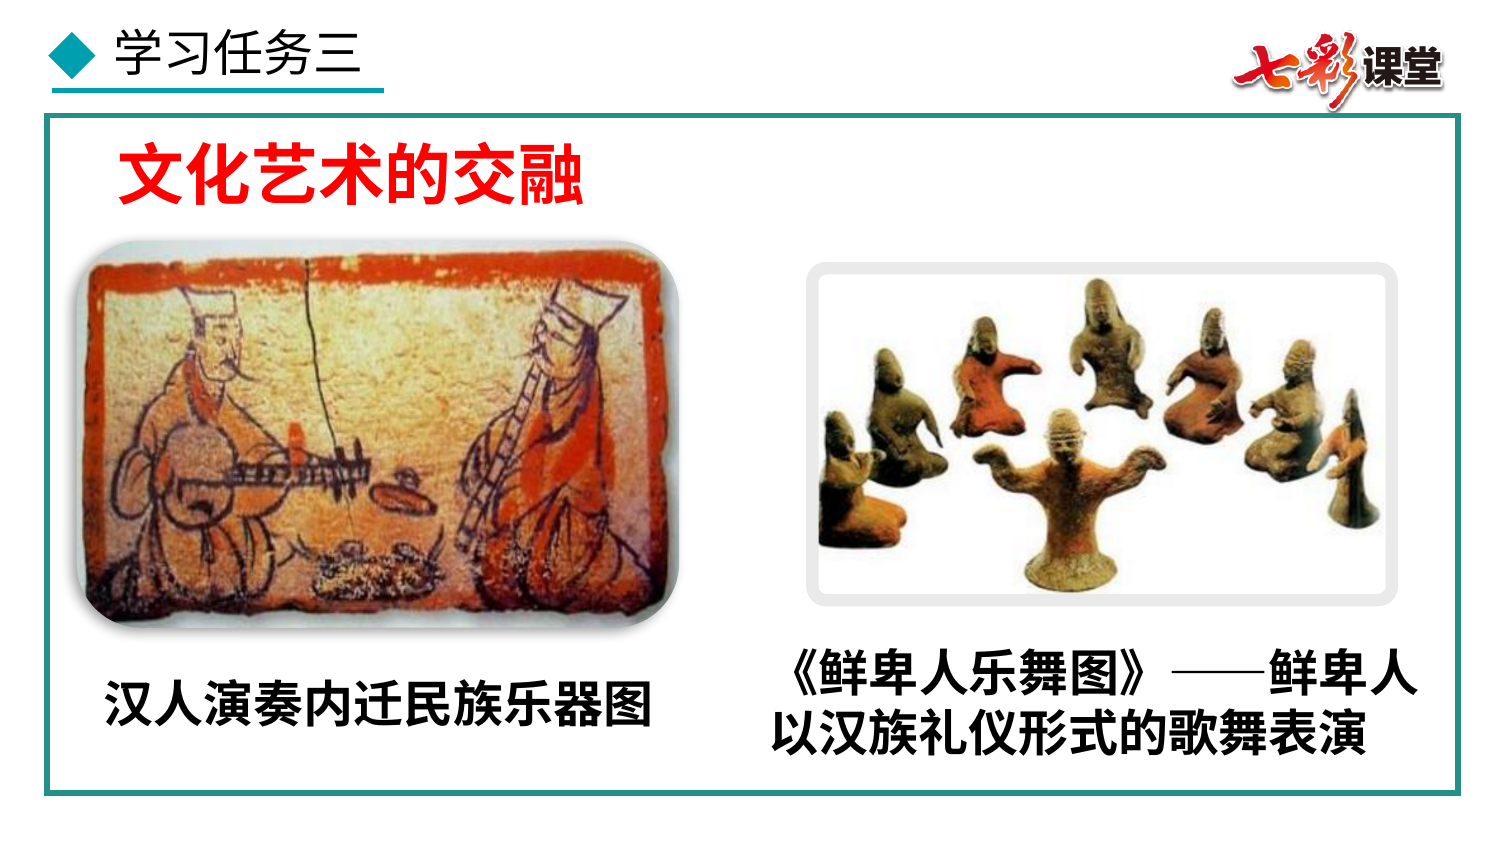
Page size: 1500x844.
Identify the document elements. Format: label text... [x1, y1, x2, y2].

text_box 文化艺术的交融 [102, 124, 679, 221]
text_box 汉人演奏内迁民族乐器图 [88, 664, 748, 740]
picture [76, 240, 680, 629]
text_box 《鲜卑人乐舞图》——鲜卑人以汉族礼仪形式的歌舞表演 [754, 634, 1450, 770]
picture [1228, 26, 1449, 113]
picture [811, 267, 1393, 601]
